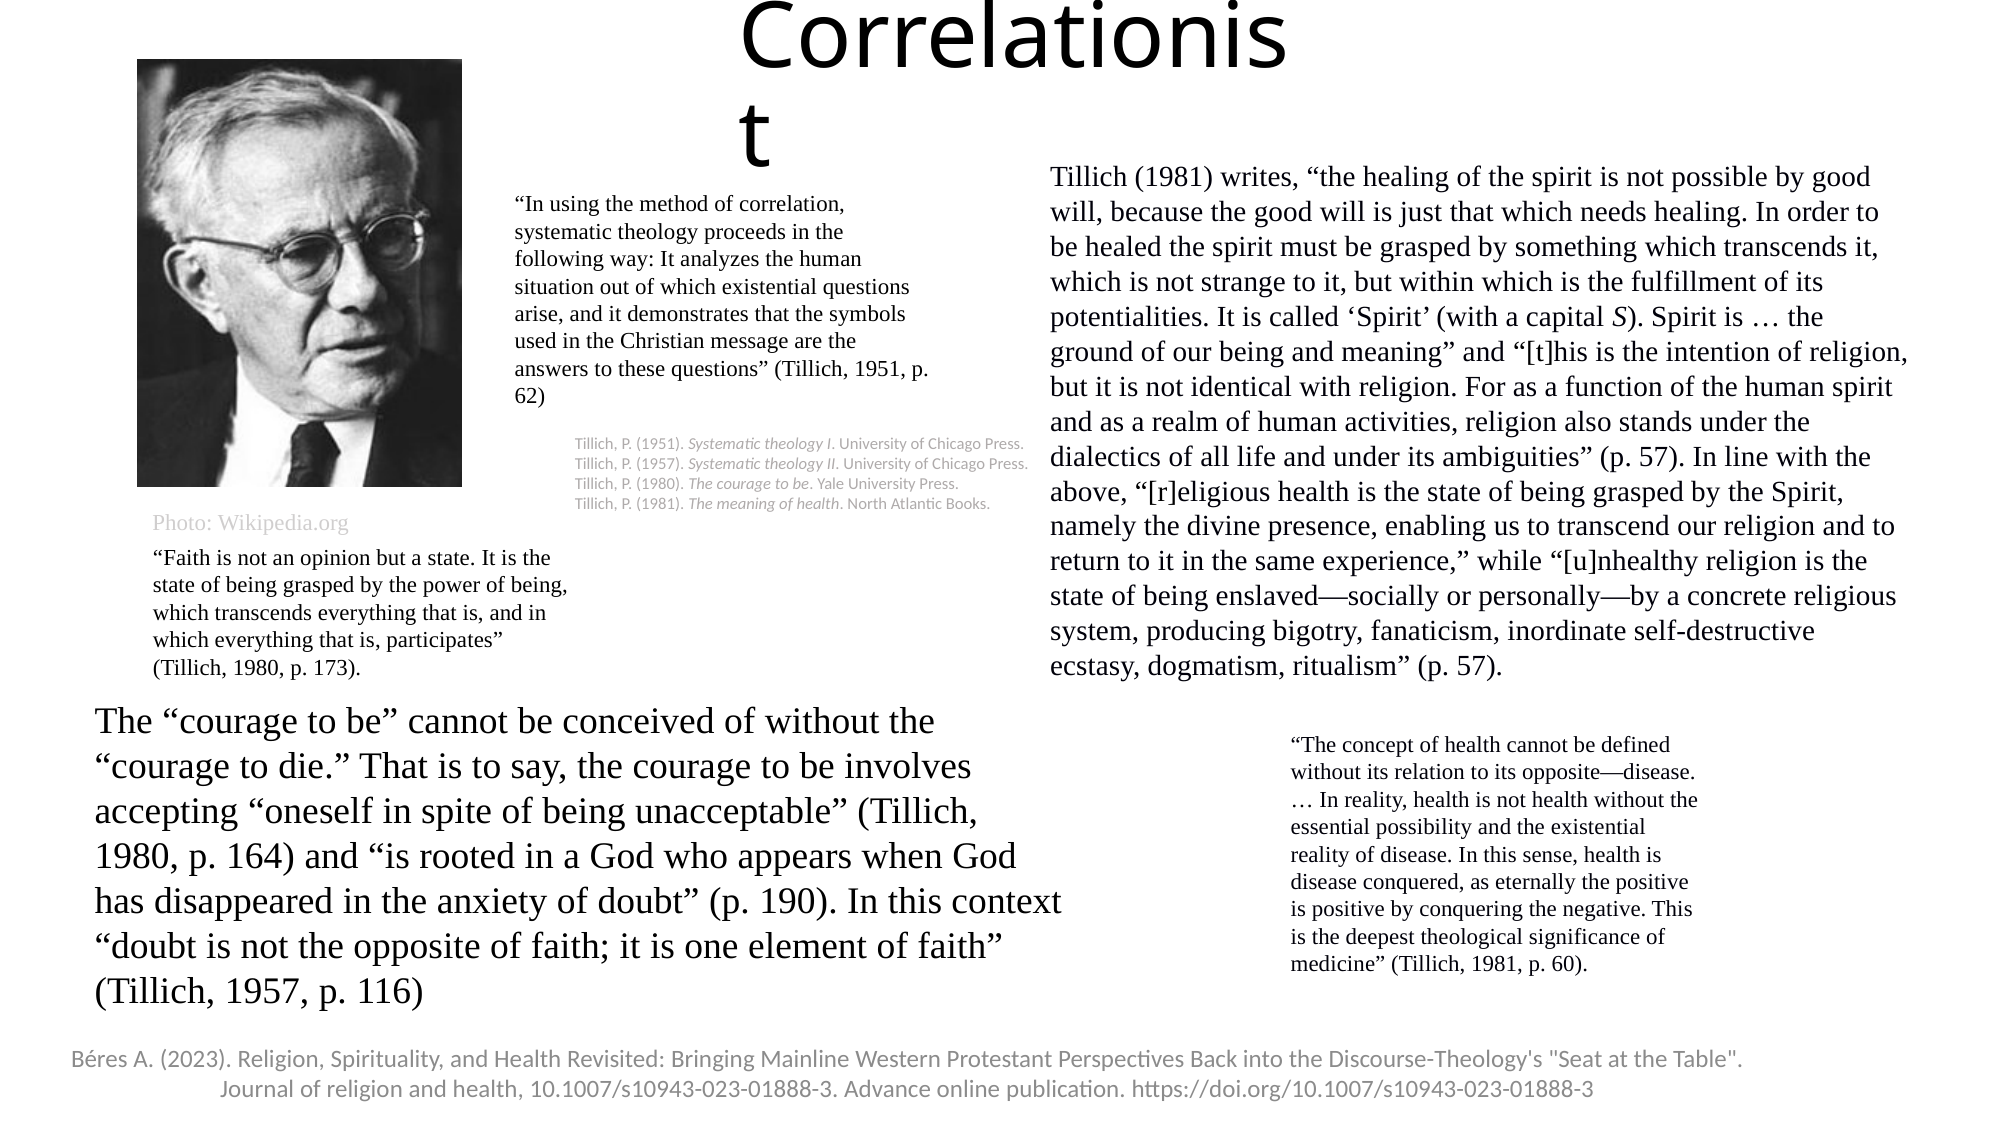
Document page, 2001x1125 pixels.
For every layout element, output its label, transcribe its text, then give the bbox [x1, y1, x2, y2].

text_box The “courage to be” cannot be conceived of without the “courage to die.” That is to say, the courage to be involves accepting “oneself in spite of being unacceptable” (Tillich, 1980, p. 164) and “is rooted in a God who appears when God has disappeared in the anxiety of doubt” (p. 190). In this context “doubt is not the opposite of faith; it is one element of faith” (Tillich, 1957, p. 116) [79, 688, 1087, 1019]
text_box “In using the method of correlation, systematic theology proceeds in the following way: It analyzes the human situation out of which existential questions arise, and it demonstrates that the symbols used in the Christian message are the answers to these questions” (Tillich, 1951, p. 62) [499, 181, 950, 416]
text_box “Faith is not an opinion but a state. It is the state of being grasped by the power of being, which transcends everything that is, and in which everything that is, participates” (Tillich, 1980, p. 173). [138, 543, 588, 688]
text_box Tillich (1981) writes, “the healing of the spirit is not possible by good will, because the good will is just that which needs healing. In order to be healed the spirit must be grasped by something which transcends it, which is not strange to it, but within which is the fulfillment of its potentialities. It is called ‘Spirit’ (with a capital S). Spirit is … the ground of our being and meaning” and “[t]his is the intention of religion, but it is not identical with religion. For as a function of the human spirit and as a realm of human activities, religion also stands under the dialectics of all life and under its ambiguities” (p. 57). In line with the above, “[r]eligious health is the state of being grasped by the Spirit, namely the divine presence, enabling us to transcend our religion and to return to it in the same experience,” while “[u]nhealthy religion is the state of being enslaved—socially or personally—by a concrete religious system, producing bigotry, fanaticism, inordinate self-destructive ecstasy, dogmatism, ritualism” (p. 57). [1035, 149, 1928, 689]
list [137, 59, 462, 487]
text_box Béres A. (2023). Religion, Spirituality, and Health Revisited: Bringing Mainline Western Protestant Perspectives Back into the Discourse-Theology's "Seat at the Table". Journal of religion and health, 10.1007/s10943-023-01888-3. Advance online publication. https://doi.org/10.1007/s10943-023-01888-3​ [34, 1042, 1784, 1103]
text_box Photo: Wikipedia.org [137, 500, 588, 543]
text_box Tillich, P. (1951). Systematic theology I. University of Chicago Press. Tillich, P. (1957). Systematic theology II. University of Chicago Press. Tillich, P. (1980). The courage to be. Yale University Press. Tillich, P. (1981). The meaning of health. North Atlantic Books. [559, 425, 1067, 521]
text_box “The concept of health cannot be defined without its relation to its opposite—disease. … In reality, health is not health without the essential possibility and the existential reality of disease. In this sense, health is disease conquered, as eternally the positive is positive by conquering the negative. This is the deepest theological significance of medicine” (Tillich, 1981, p. 60). [1275, 721, 1726, 984]
title Correlationist [723, 0, 1310, 198]
